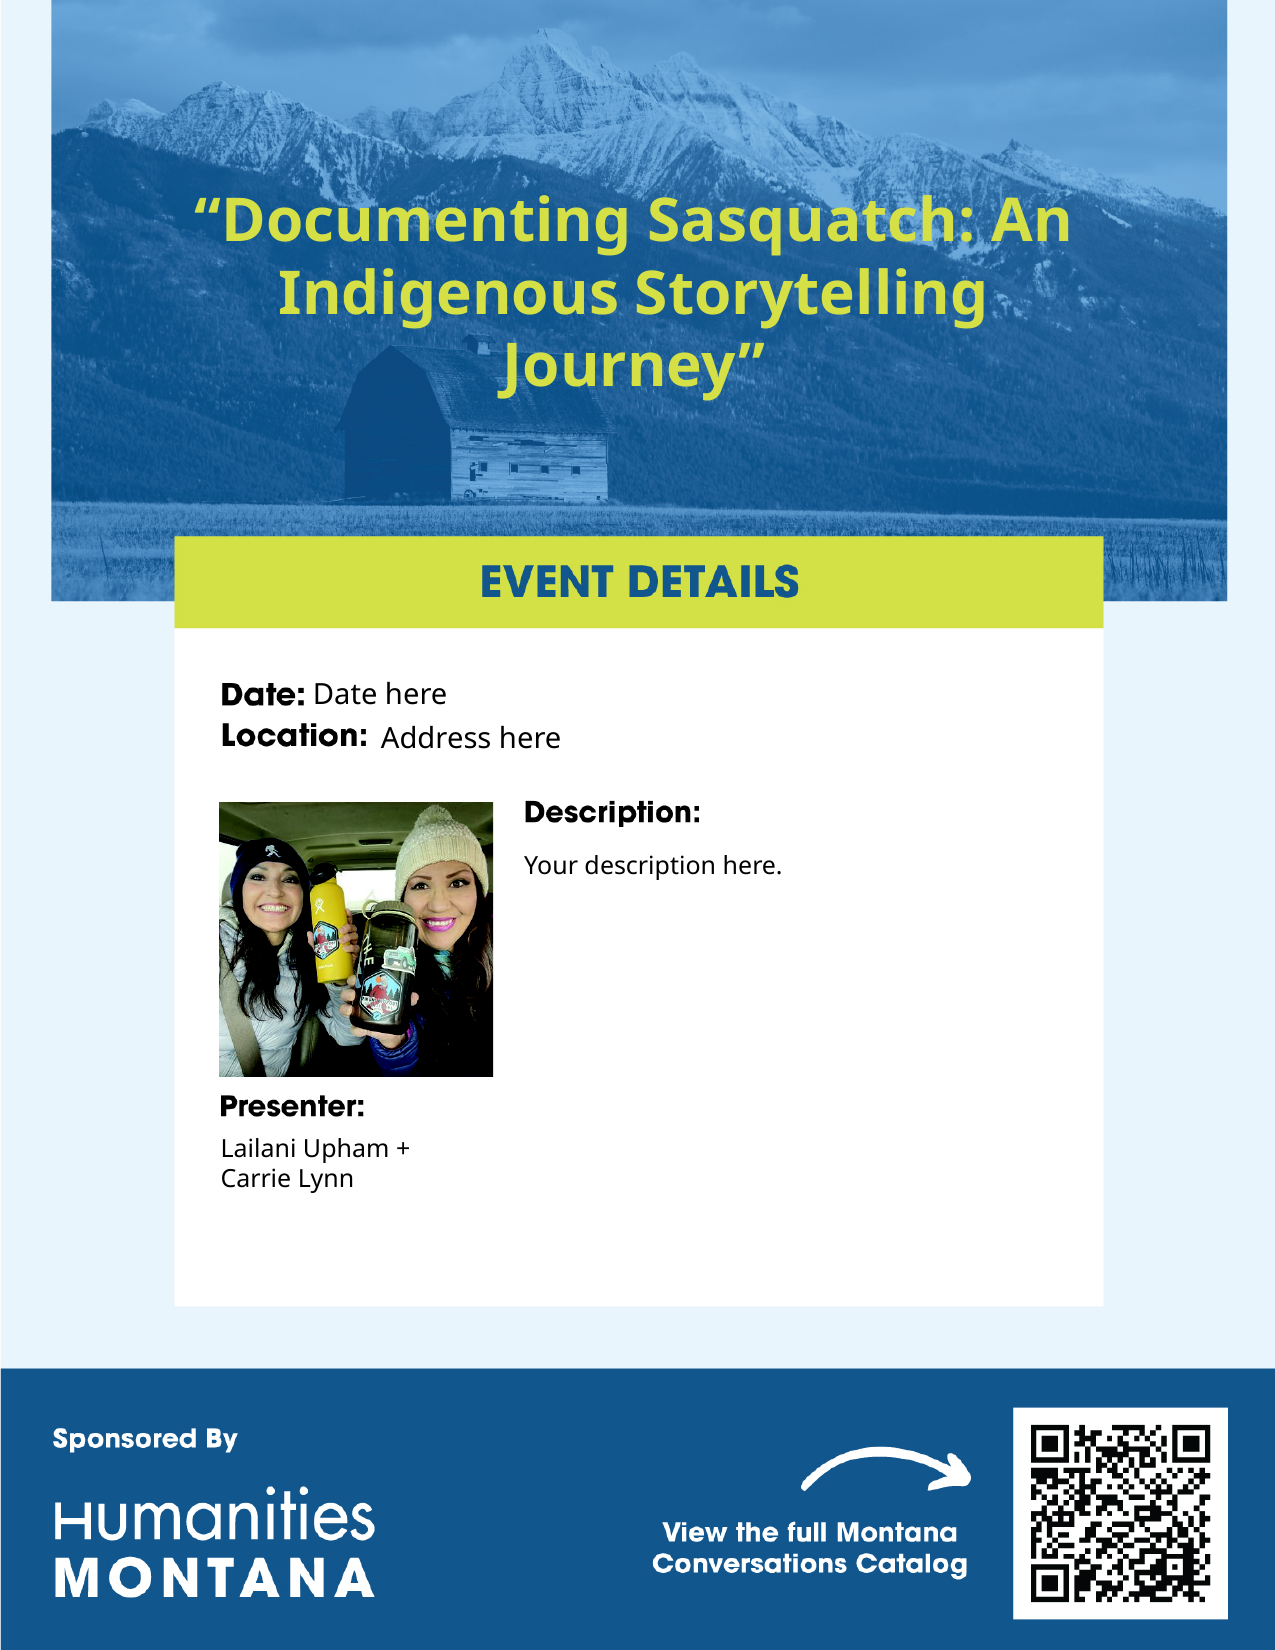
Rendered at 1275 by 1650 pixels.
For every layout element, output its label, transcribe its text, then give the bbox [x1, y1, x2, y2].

text_box Lailani Upham + Carrie Lynn [205, 1117, 480, 1208]
text_box Your description here. [509, 834, 1033, 895]
text_box “Documenting Sasquatch: An Indigenous Storytelling Journey” [169, 166, 1099, 414]
text_box [159, 166, 169, 233]
picture [0, 0, 1275, 1650]
text_box Date here [297, 660, 932, 726]
text_box [169, 132, 1099, 166]
text_box Address here [365, 704, 1233, 770]
